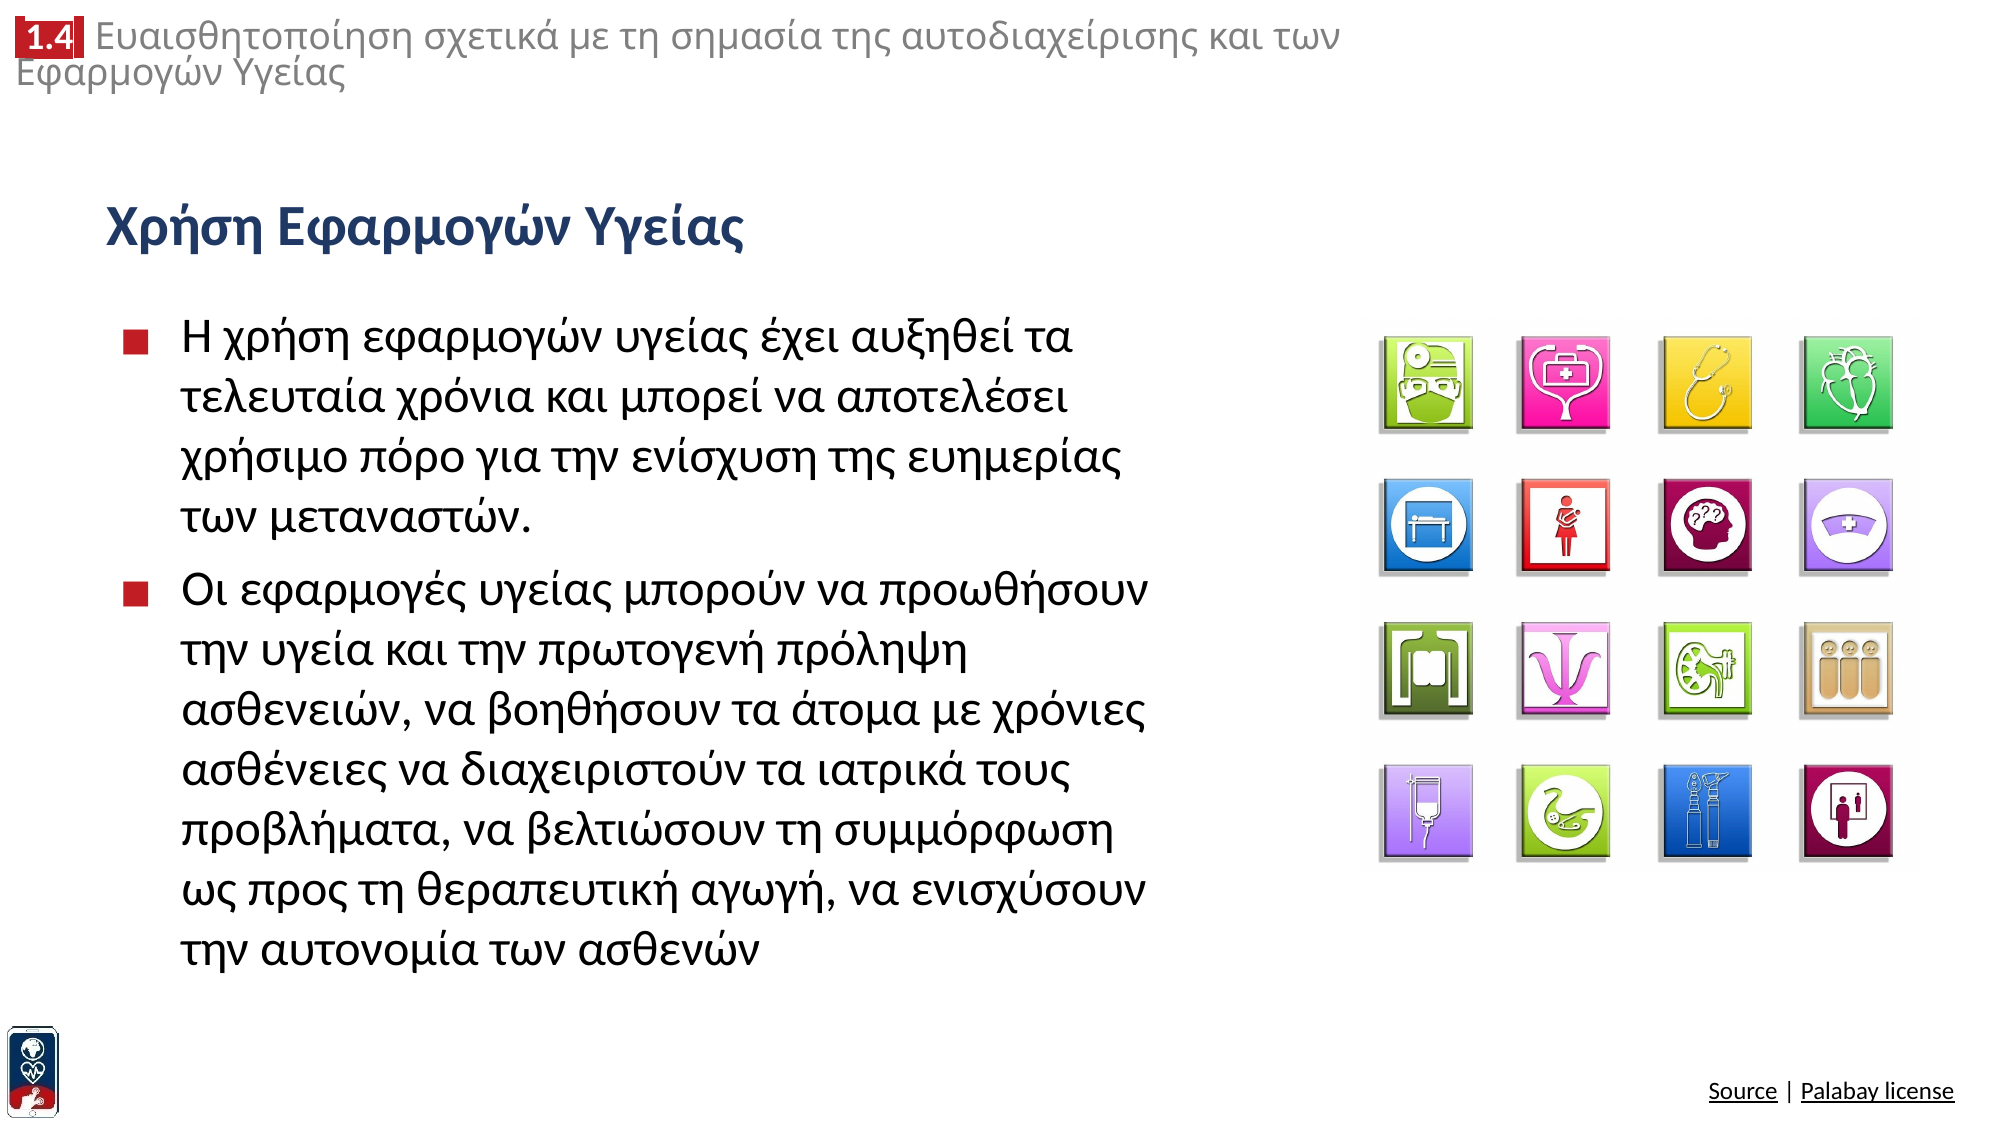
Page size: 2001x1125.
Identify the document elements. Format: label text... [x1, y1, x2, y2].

text_box Source | Palabay license [530, 1066, 1970, 1112]
picture [7, 1026, 59, 1118]
picture [1357, 314, 1920, 878]
list Η χρήση εφαρμογών υγείας έχει αυξηθεί τα τελευταία χρόνια και μπορεί να αποτελέσει χρήσιμο πόρο για την ενίσχυση της ευημερίας των μεταναστών. Οι εφαρμογές υγείας μπορούν να προωθήσουν την υγεία και την πρωτογενή πρόληψη ασθενειών, να βοηθήσουν τα άτομα με χρόνιες ασθένειες να διαχειριστούν τα ιατρικά τους προβλήματα, να βελτιώσουν τη συμμόρφωση ως προς τη θεραπευτική αγωγή, να ενισχύσουν την αυτονομία των ασθενών [91, 295, 1176, 1094]
title Χρήση Εφαρμογών Υγείας [91, 177, 1906, 277]
